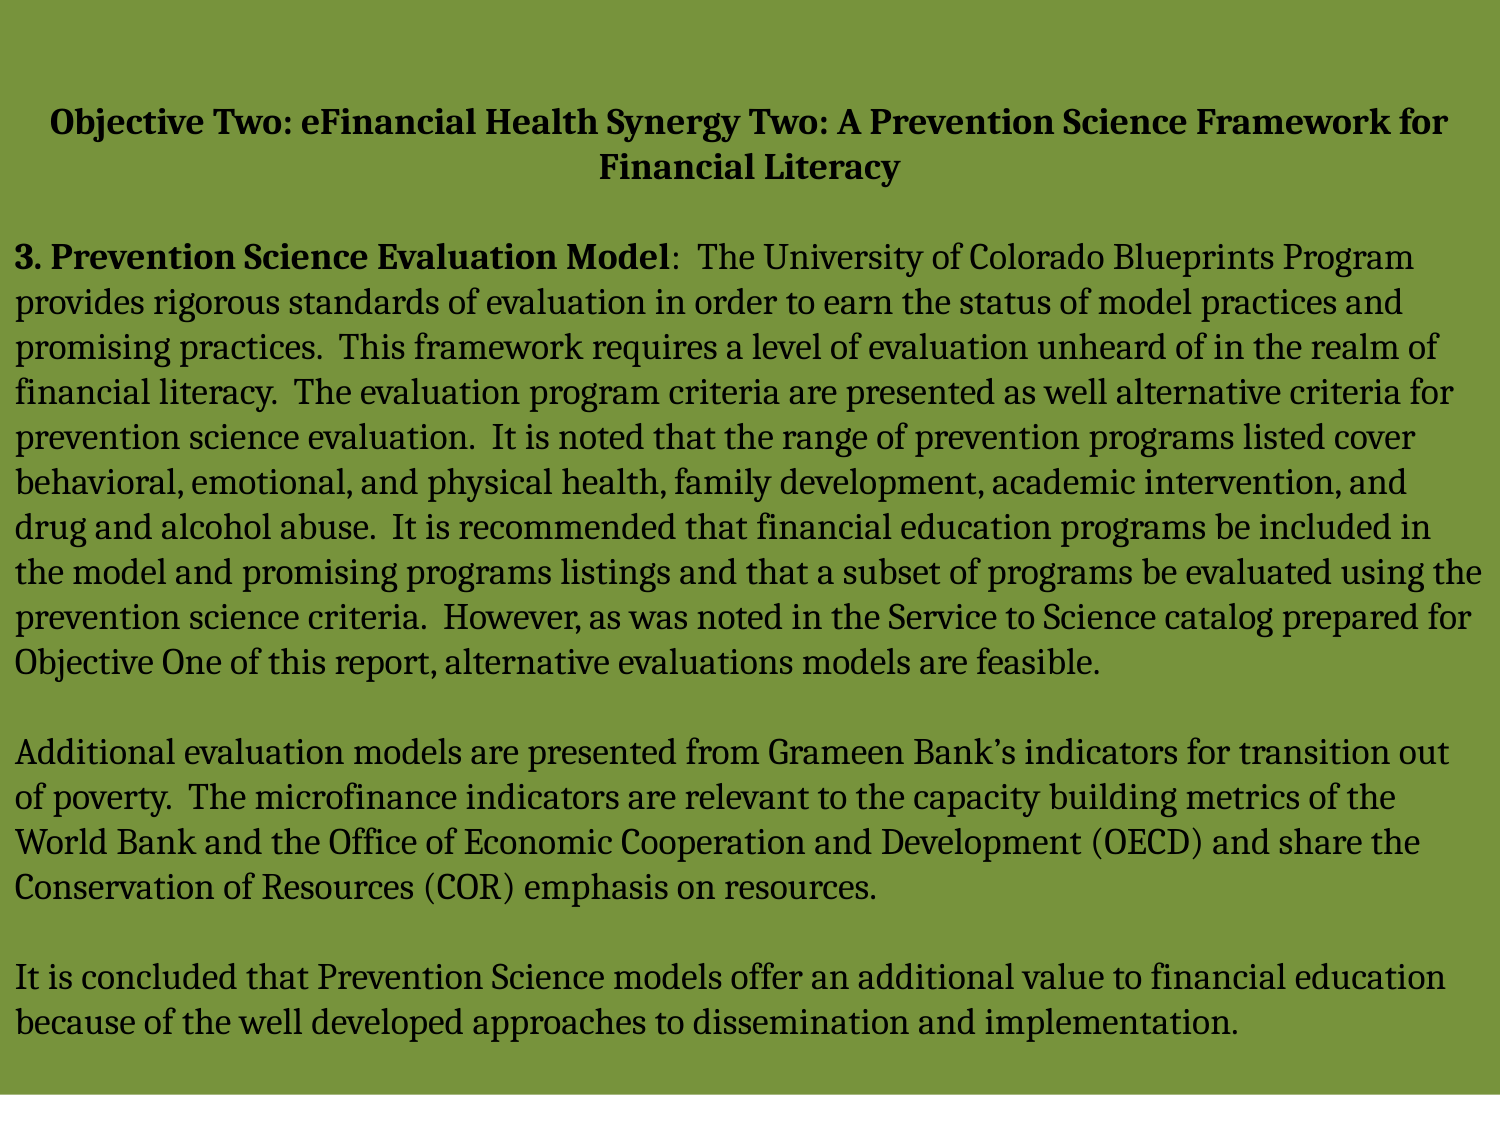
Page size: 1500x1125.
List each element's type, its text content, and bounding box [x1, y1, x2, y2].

text_box Objective Two: eFinancial Health Synergy Two: A Prevention Science Framework for Financial Literacy 3. Prevention Science Evaluation Model: The University of Colorado Blueprints Program provides rigorous standards of evaluation in order to earn the status of model practices and promising practices. This framework requires a level of evaluation unheard of in the realm of financial literacy. The evaluation program criteria are presented as well alternative criteria for prevention science evaluation. It is noted that the range of prevention programs listed cover behavioral, emotional, and physical health, family development, academic intervention, and drug and alcohol abuse. It is recommended that financial education programs be included in the model and promising programs listings and that a subset of programs be evaluated using the prevention science criteria. However, as was noted in the Service to Science catalog prepared for Objective One of this report, alternative evaluations models are feasible. Additional evaluation models are presented from Grameen Bank’s indicators for transition out of poverty. The microfinance indicators are relevant to the capacity building metrics of the World Bank and the Office of Economic Cooperation and Development (OECD) and share the Conservation of Resources (COR) emphasis on resources. It is concluded that Prevention Science models offer an additional value to financial education because of the well developed approaches to dissemination and implementation. [0, 0, 1500, 1095]
